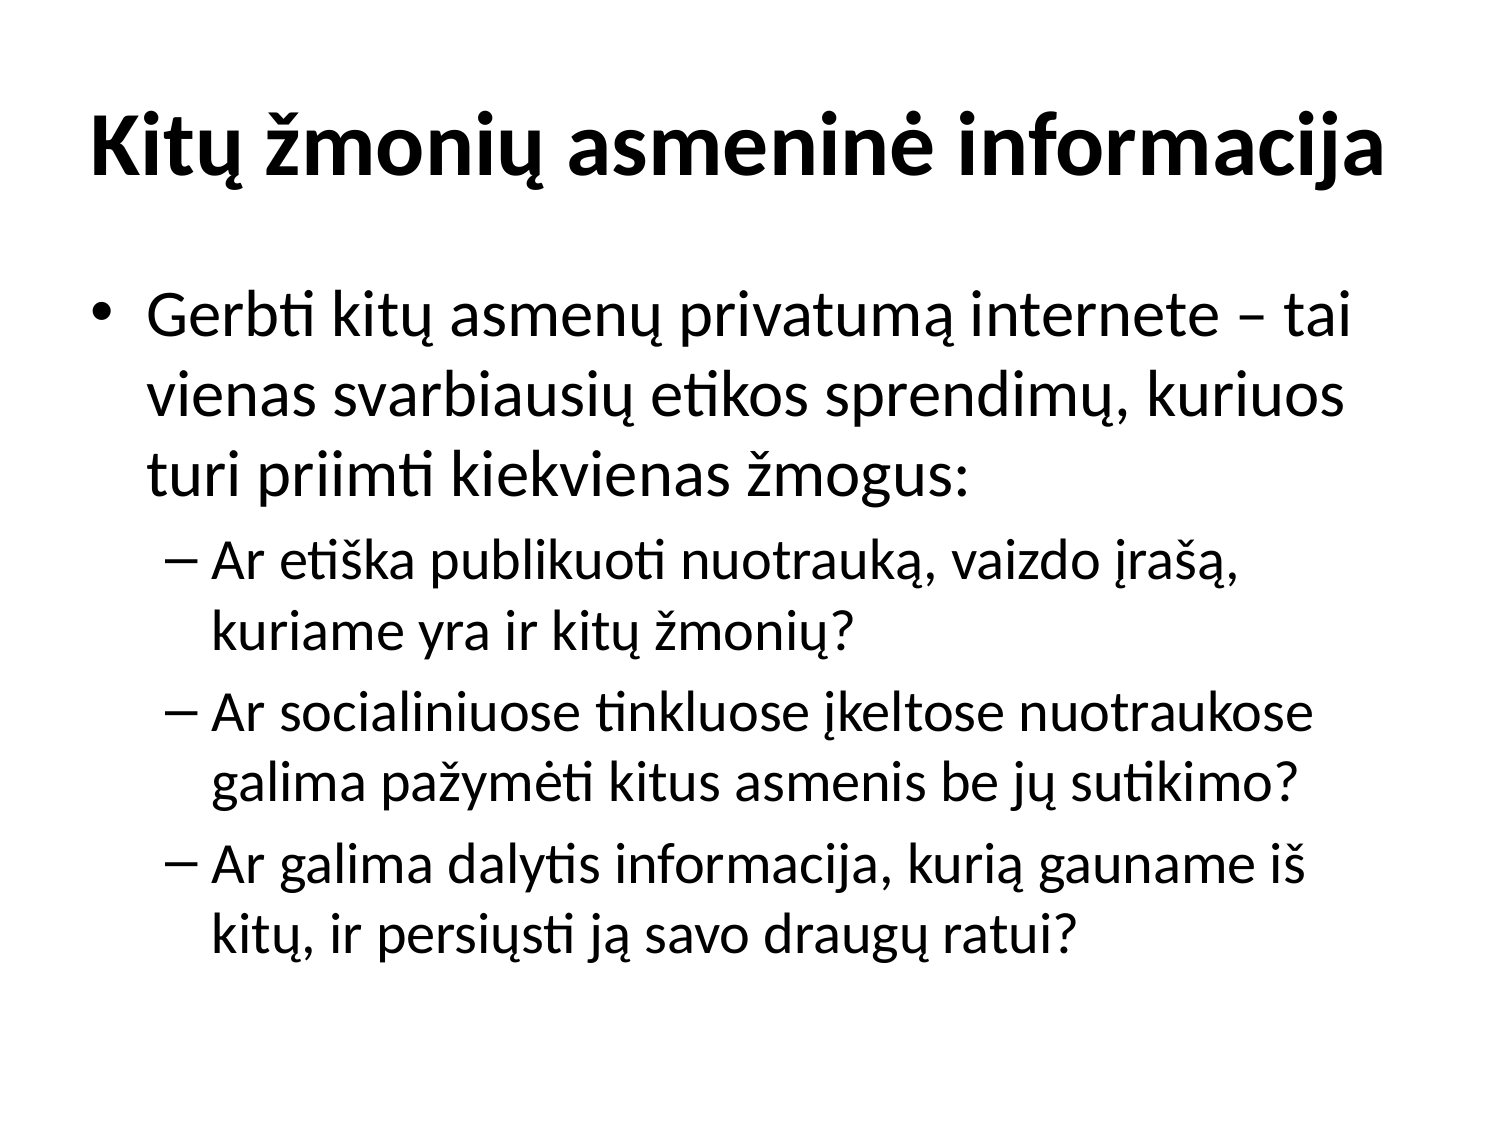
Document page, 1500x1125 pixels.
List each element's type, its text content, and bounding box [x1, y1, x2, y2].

title Kitų žmonių asmeninė informacija [74, 44, 1426, 233]
list Gerbti kitų asmenų privatumą internete – tai vienas svarbiausių etikos sprendimų, kuriuos turi priimti kiekvienas žmogus: Ar etiška publikuoti nuotrauką, vaizdo įrašą, kuriame yra ir kitų žmonių? Ar socialiniuose tinkluose įkeltose nuotraukose galima pažymėti kitus asmenis be jų sutikimo? Ar galima dalytis informacija, kurią gauname iš kitų, ir persiųsti ją savo draugų ratui? [74, 262, 1426, 1006]
